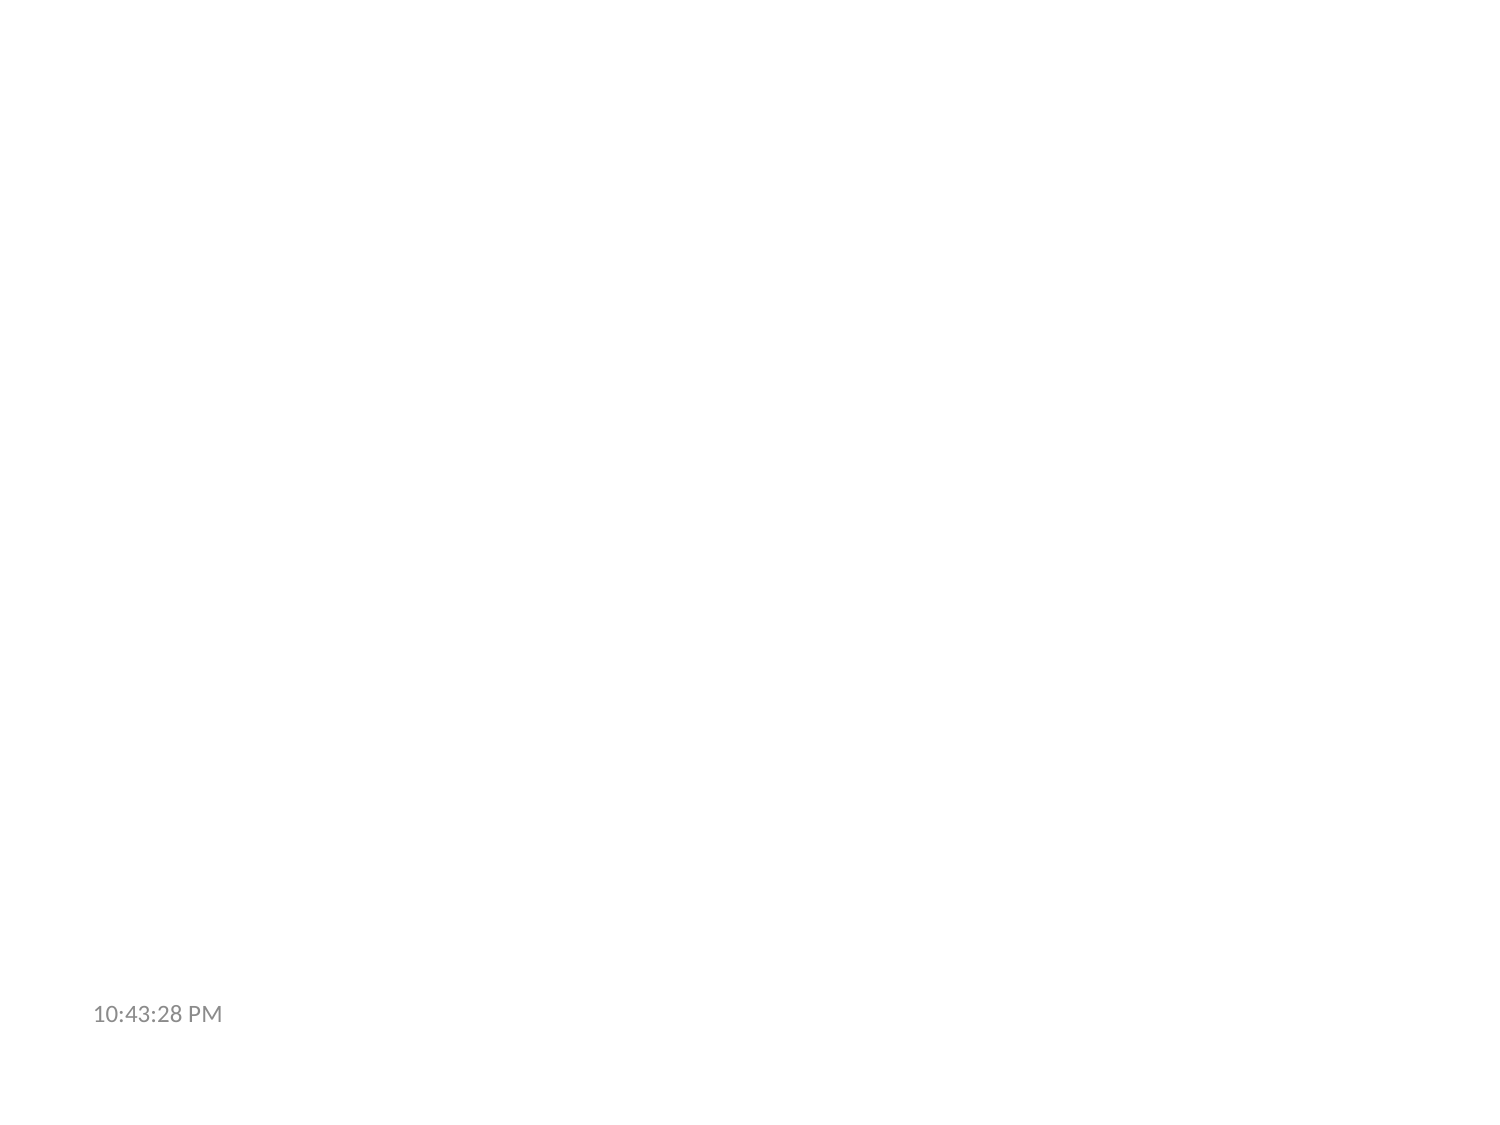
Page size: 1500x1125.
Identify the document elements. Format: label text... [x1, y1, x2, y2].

text_box 3:35:09 PM [77, 982, 428, 1043]
